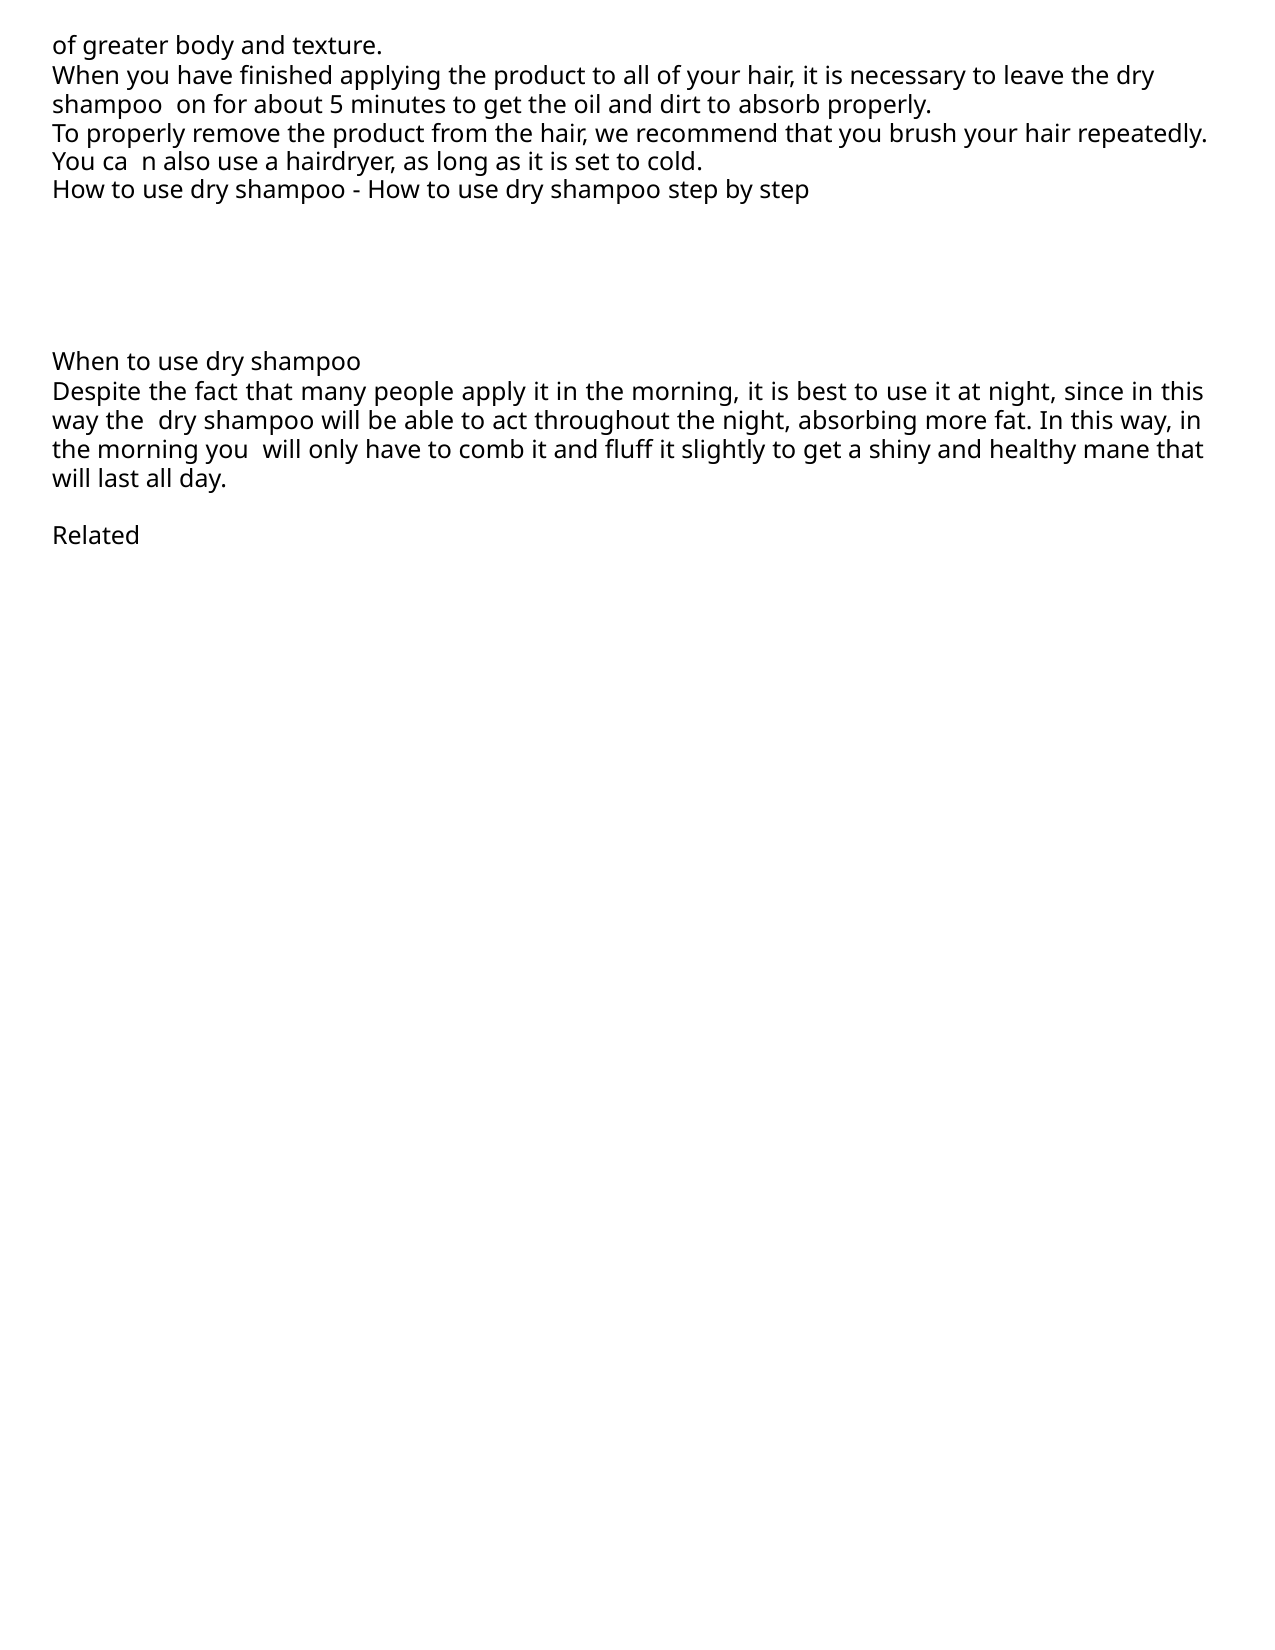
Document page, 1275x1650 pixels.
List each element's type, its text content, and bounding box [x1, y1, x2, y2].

text_box of greater body and texture. When you have finished applying the product to all of your hair, it is necessary to leave the dry shampoo on for about 5 minutes to get the oil and dirt to absorb properly. To properly remove the product from the hair, we recommend that you brush your hair repeatedly. You ca n also use a hairdryer, as long as it is set to cold. How to use dry shampoo - How to use dry shampoo step by step [49, 27, 1221, 204]
text_box When to use dry shampoo Despite the fact that many people apply it in the morning, it is best to use it at night, since in this way the dry shampoo will be able to act throughout the night, absorbing more fat. In this way, in the morning you will only have to comb it and fluff it slightly to get a shiny and healthy mane that will last all day. Related [49, 344, 1205, 550]
